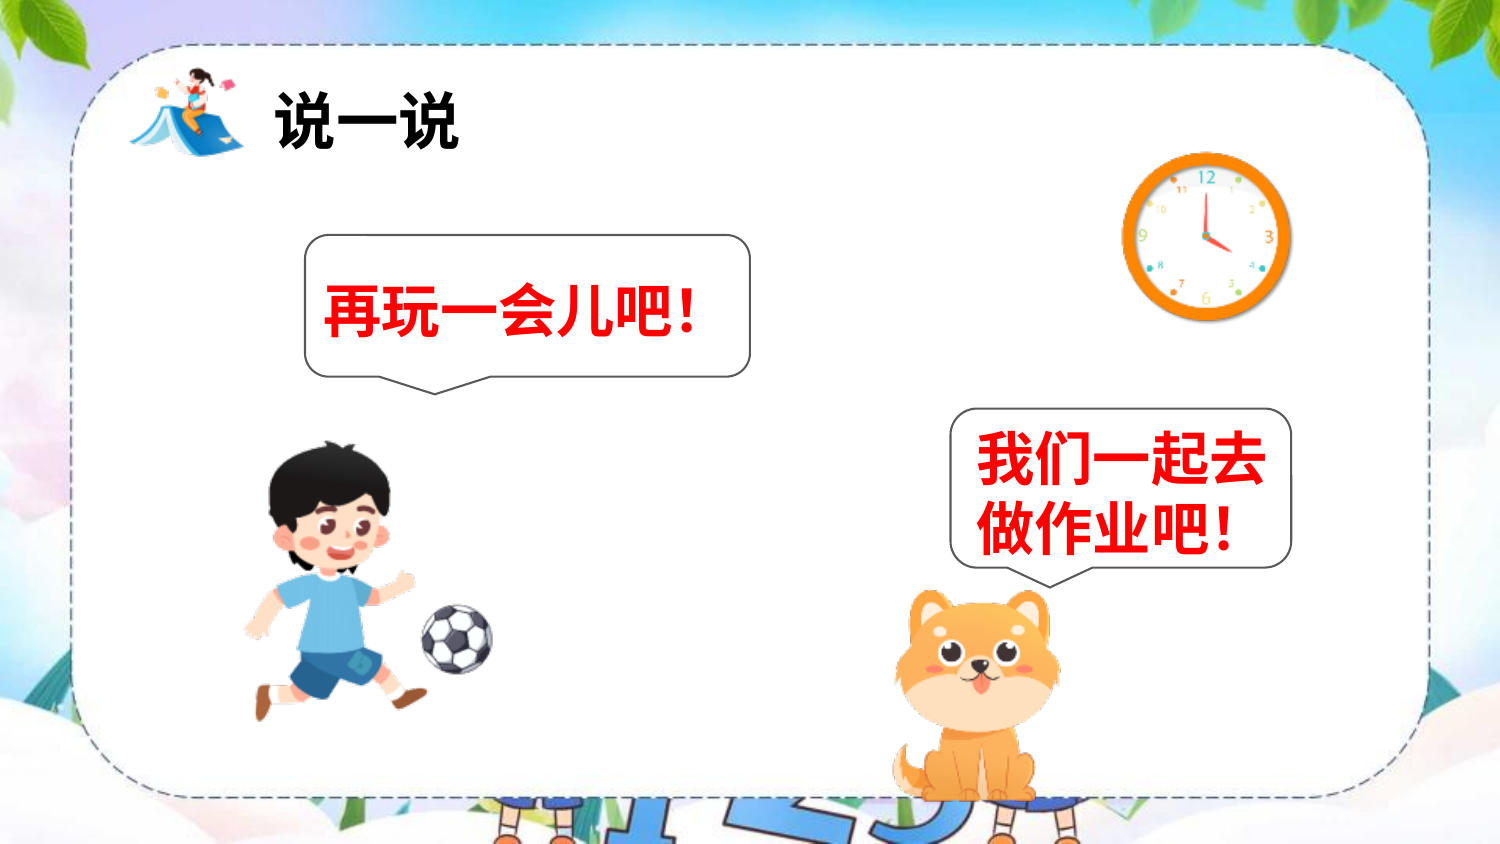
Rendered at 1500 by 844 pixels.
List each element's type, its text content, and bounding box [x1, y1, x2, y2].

text_box 说一说 [259, 74, 491, 165]
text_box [304, 234, 750, 377]
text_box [950, 408, 1292, 568]
picture [0, 0, 1500, 844]
